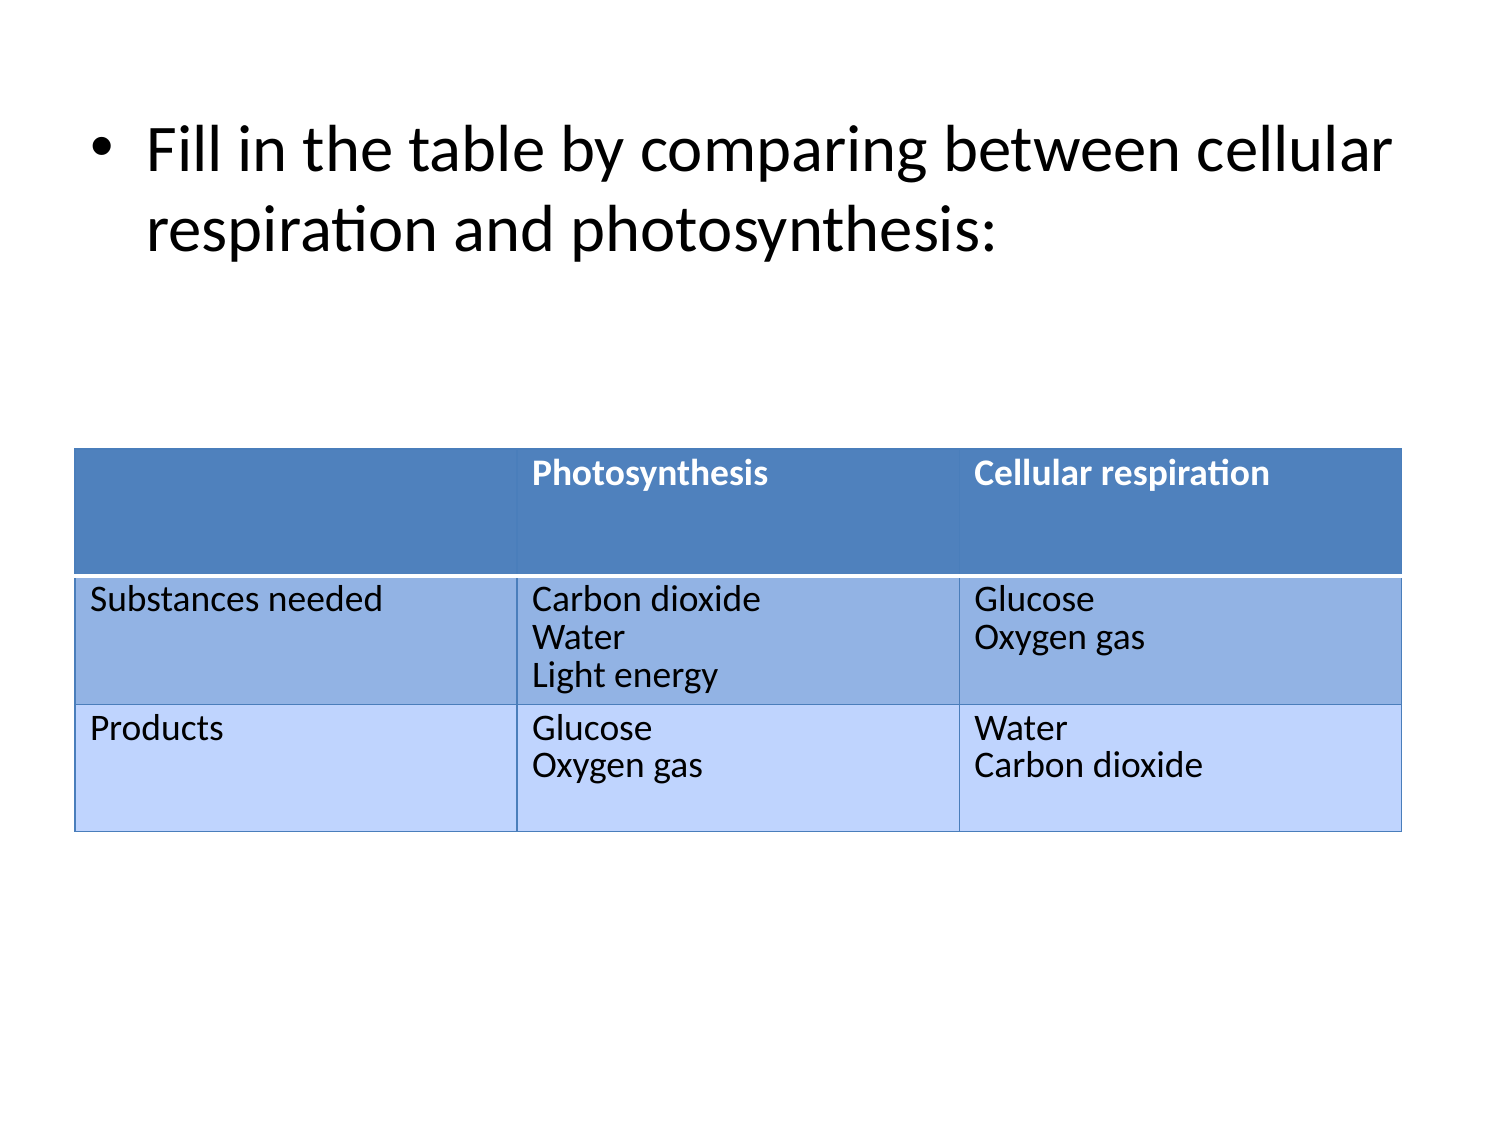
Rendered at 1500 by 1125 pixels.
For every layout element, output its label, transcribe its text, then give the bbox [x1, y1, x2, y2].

table_cell Substances needed [76, 578, 516, 704]
table_header [76, 450, 516, 574]
table_cell Glucose Oxygen gas [960, 578, 1401, 704]
table_cell Products [76, 705, 516, 831]
table_cell Water Carbon dioxide [960, 705, 1401, 831]
table_cell Carbon dioxide Water Light energy [518, 578, 959, 704]
table_cell Glucose Oxygen gas [518, 705, 959, 831]
table_header Cellular respiration [960, 450, 1401, 574]
list Fill in the table by comparing between cellular respiration and photosynthesis: [75, 97, 1425, 840]
table_header Photosynthesis [518, 450, 959, 574]
